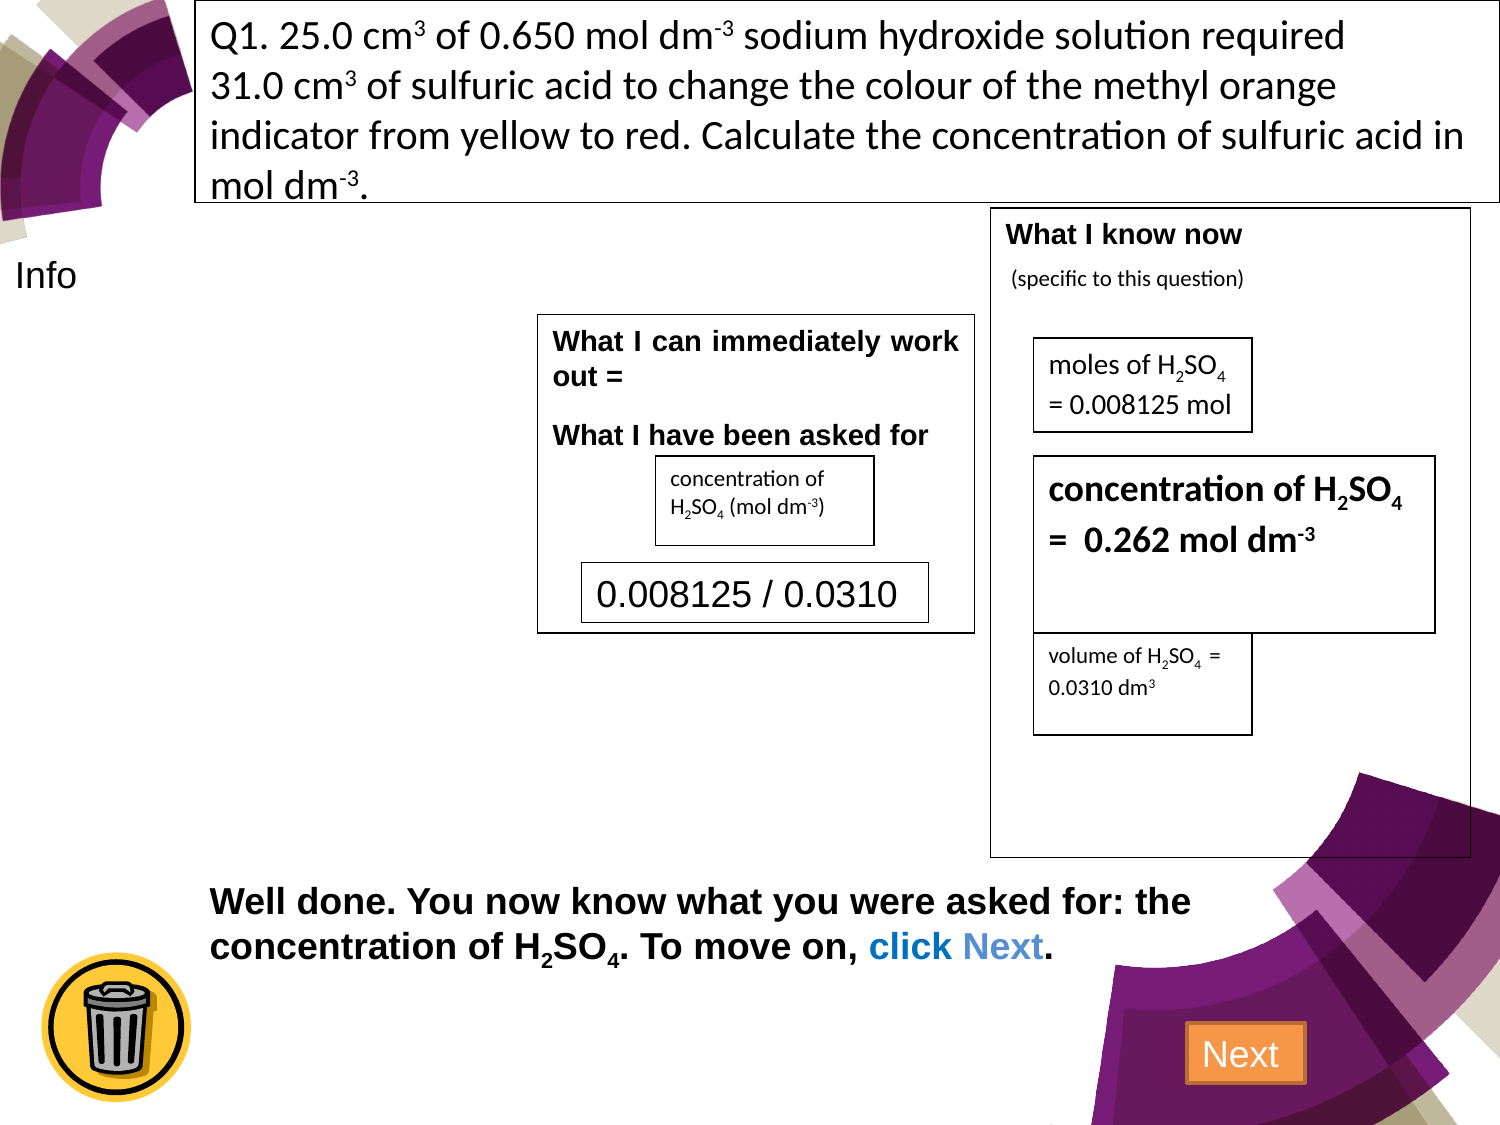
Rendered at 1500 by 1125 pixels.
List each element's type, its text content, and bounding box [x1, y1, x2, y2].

text_box Next [1185, 1021, 1307, 1085]
picture [41, 952, 192, 1103]
text_box Well done. You now know what you were asked for: the concentration of H2SO4. To move on, click Next. [194, 869, 1235, 1026]
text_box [537, 314, 975, 634]
text_box Info [0, 243, 520, 304]
text_box concentration of H2SO4 = 0.262 mol dm-3 [1033, 456, 1436, 634]
picture [1009, 716, 1500, 1125]
text_box What I know now (specific to this question) [990, 208, 1471, 858]
text_box Q1. 25.0 cm3 of 0.650 mol dm-3 sodium hydroxide solution required 31.0 cm3 of sulfuric acid to change the colour of the methyl orange indicator from yellow to red. Calculate the concentration of sulfuric acid in mol dm-3.. [194, 0, 1500, 203]
picture [0, 0, 219, 243]
text_box volume of H2SO4 = 0.0310 dm3 [1033, 634, 1253, 735]
text_box moles of H2SO4 = 0.008125 mol [1033, 338, 1253, 432]
